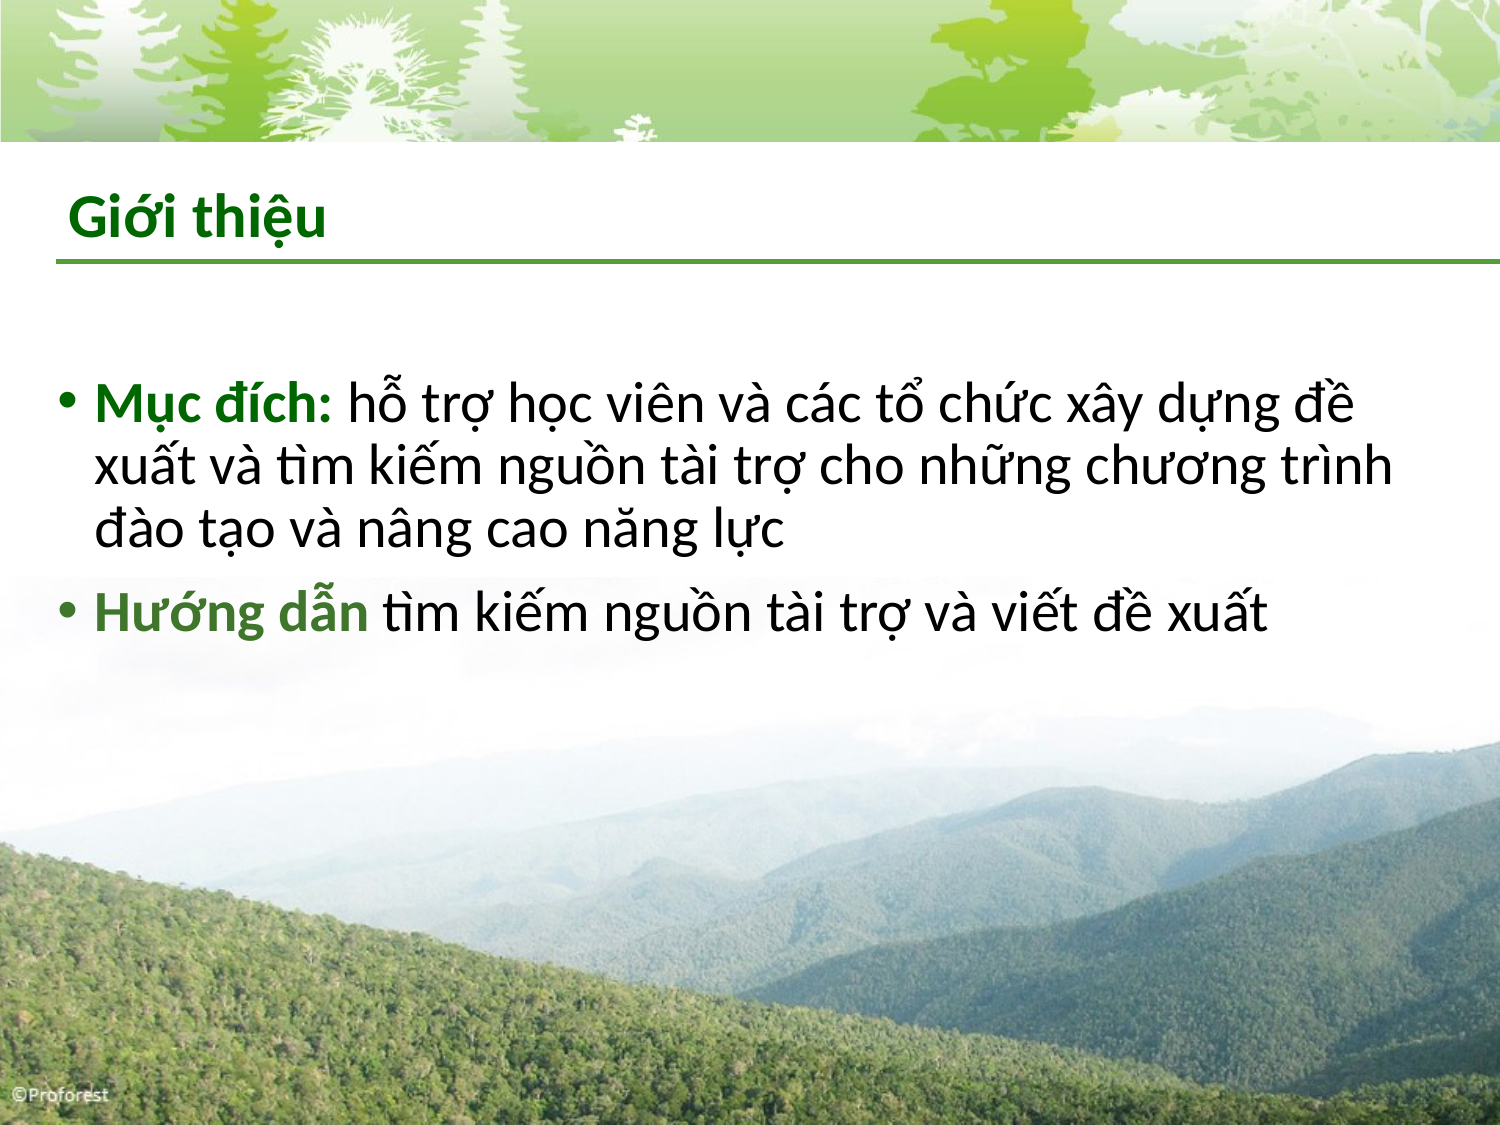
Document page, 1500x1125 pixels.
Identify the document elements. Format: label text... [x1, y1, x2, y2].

list Mục đích: hỗ trợ học viên và các tổ chức xây dựng đề xuất và tìm kiếm nguồn tài trợ cho những chương trình đào tạo và nâng cao năng lực Hướng dẫn tìm kiếm nguồn tài trợ và viết đề xuất [42, 364, 1458, 577]
title Giới thiệu [53, 150, 1457, 284]
picture [0, 577, 1500, 1125]
picture [0, 0, 1500, 142]
